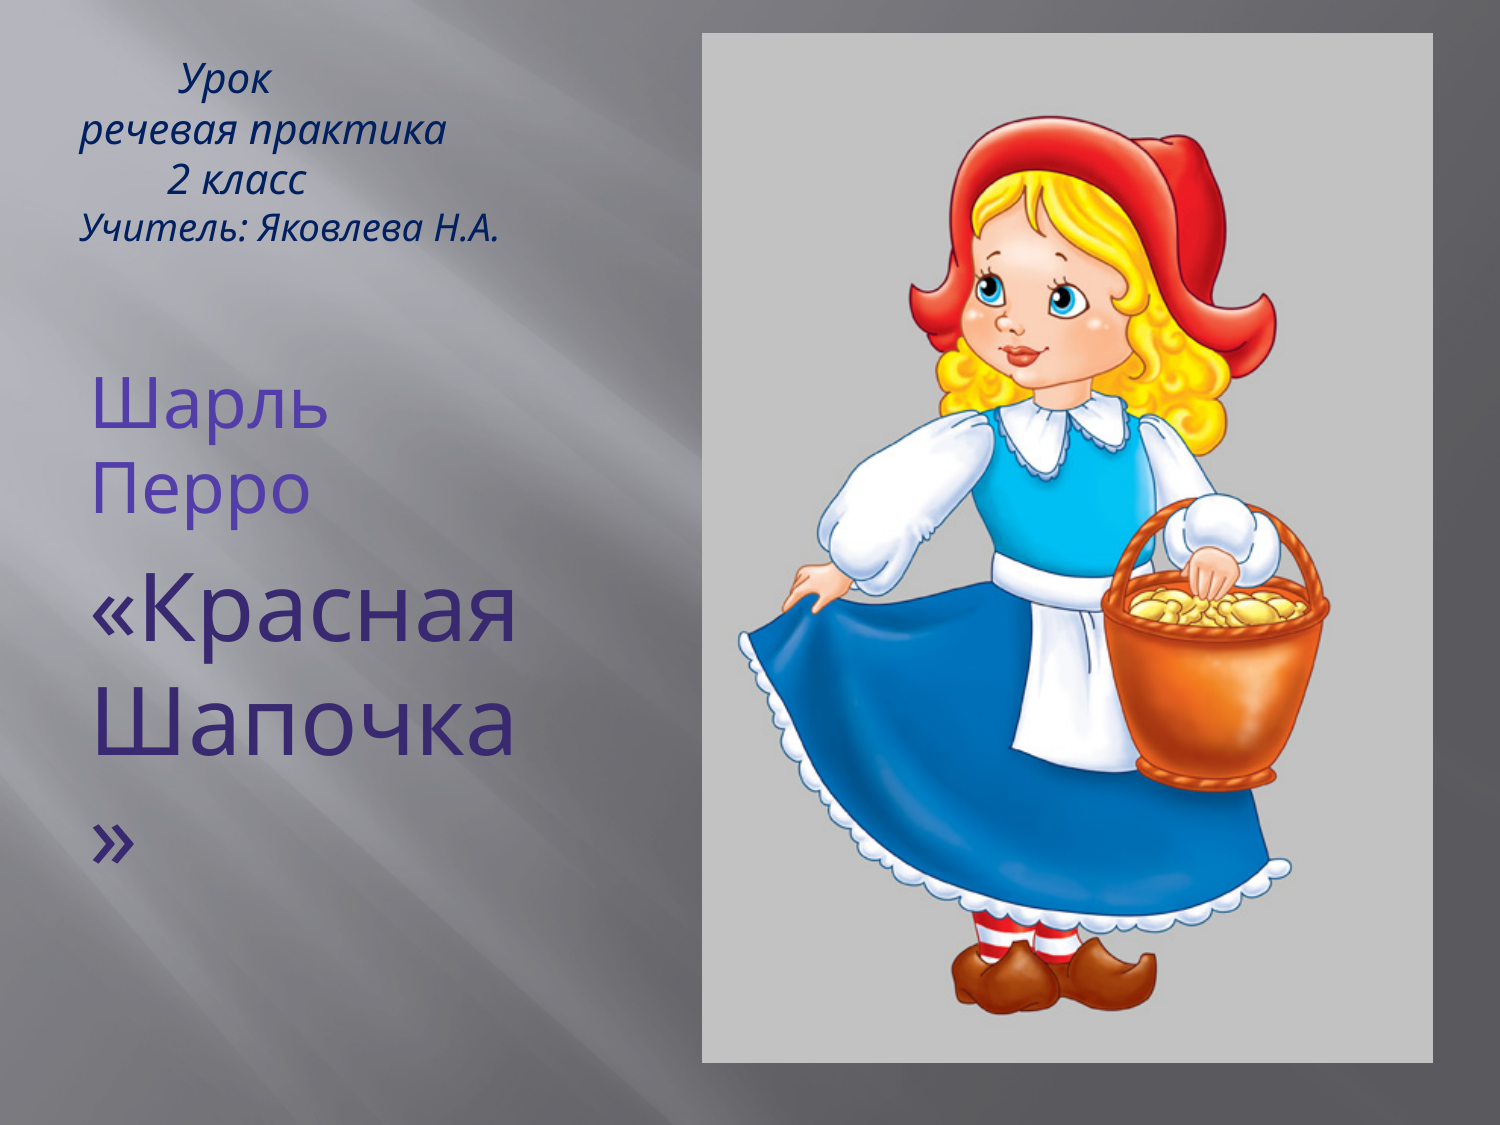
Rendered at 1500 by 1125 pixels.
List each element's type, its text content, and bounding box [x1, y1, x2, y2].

title Урок речевая практика 2 класс Учитель: Яковлева Н.А. [64, 42, 644, 303]
list Шарль Перро «Красная Шапочка» [75, 249, 569, 1005]
picture [702, 33, 1433, 1063]
